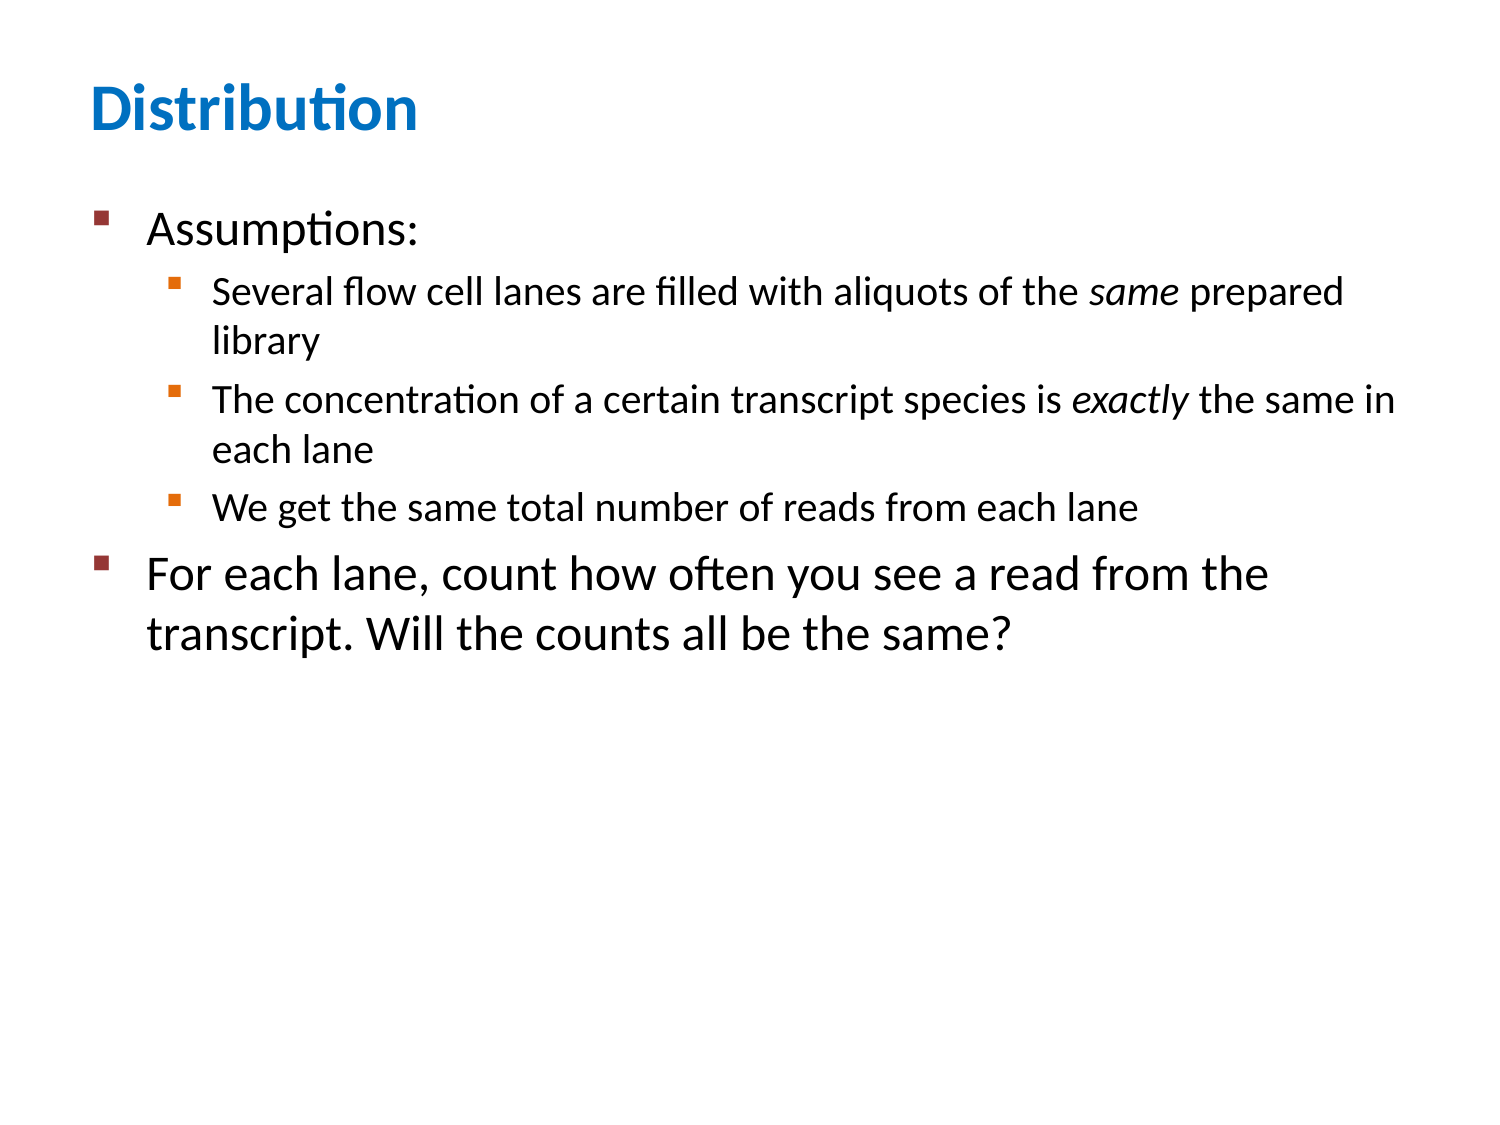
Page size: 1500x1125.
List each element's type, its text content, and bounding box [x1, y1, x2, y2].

list Assumptions: Several flow cell lanes are filled with aliquots of the same prepared library The concentration of a certain transcript species is exactly the same in each lane We get the same total number of reads from each lane For each lane, count how often you see a read from the transcript. Will the counts all be the same? [74, 187, 1426, 1101]
title Distribution [74, 44, 1426, 163]
